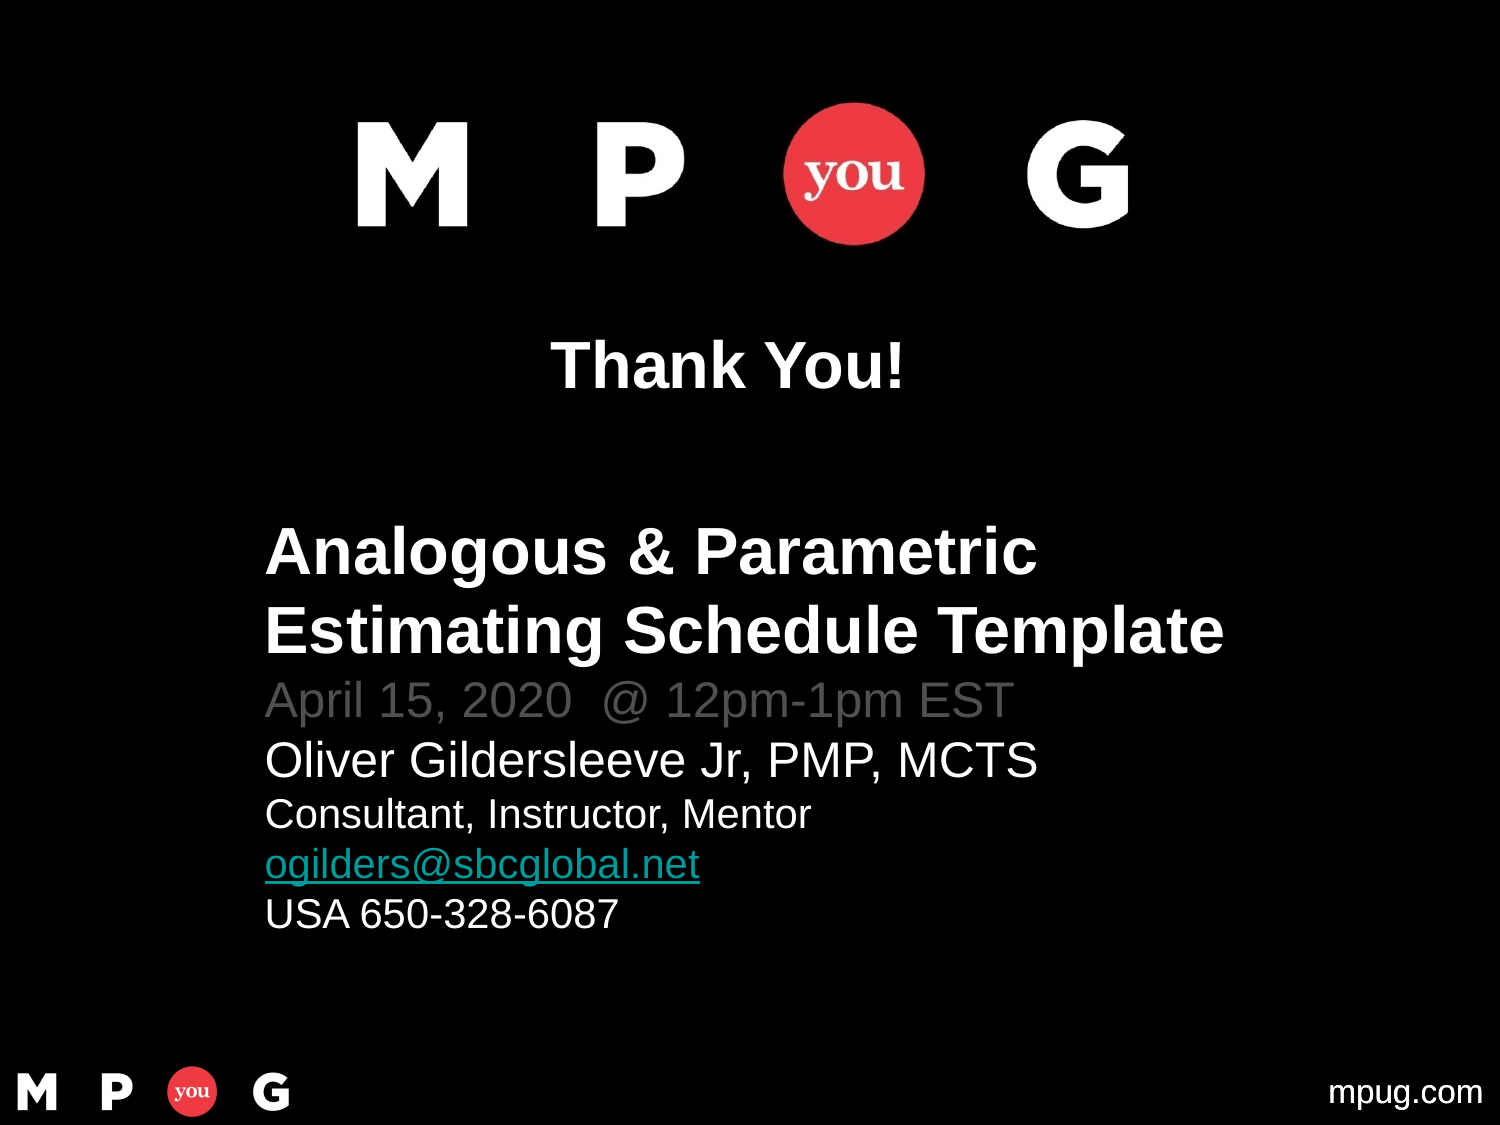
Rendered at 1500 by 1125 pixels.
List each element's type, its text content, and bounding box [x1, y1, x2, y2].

text_box Thank You! [535, 314, 949, 410]
text_box Analogous & Parametric Estimating Schedule Template April 15, 2020 @ 12pm-1pm EST Oliver Gildersleeve Jr, PMP, MCTS Consultant, Instructor, Mentor ogilders@sbcglobal.net USA 650-328-6087 [249, 500, 1300, 945]
picture [349, 99, 1135, 251]
picture [15, 1065, 291, 1119]
